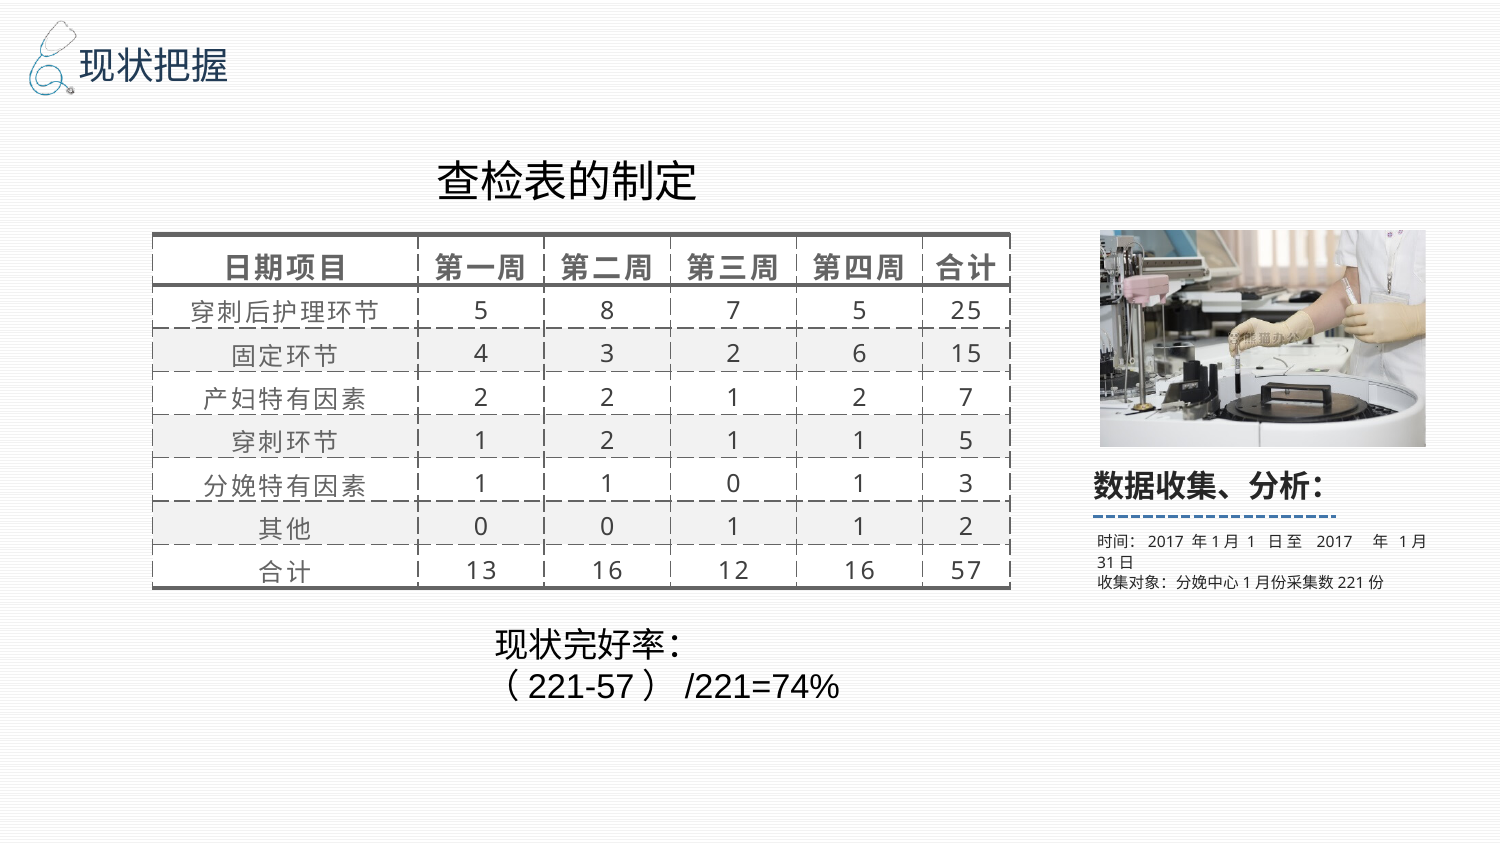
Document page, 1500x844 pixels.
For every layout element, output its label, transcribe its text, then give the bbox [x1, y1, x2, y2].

table_cell 3 [922, 458, 1010, 501]
table_cell 1 [418, 458, 544, 501]
table_cell 穿刺环节 [153, 415, 418, 458]
table_cell 4 [418, 328, 544, 371]
table_cell 分娩特有因素 [153, 458, 418, 501]
table_cell 2 [922, 501, 1010, 544]
table_header 合计 [922, 237, 1010, 283]
table_cell 2 [670, 328, 796, 371]
table_cell 1 [796, 415, 922, 458]
table_cell 2 [544, 371, 670, 415]
table_cell 1 [796, 458, 922, 501]
table_cell 0 [544, 501, 670, 544]
text_box 数据收集、分析： [1093, 459, 1350, 505]
table_header 第一周 [418, 237, 544, 283]
table_cell 3 [544, 328, 670, 371]
table_cell 1 [670, 371, 796, 415]
table_header 日期项目 [153, 237, 418, 283]
table_header 第三周 [670, 237, 796, 283]
table_cell 5 [922, 415, 1010, 458]
text_box 时间：2017 年1月 1 日 至 2017 年 1月 31日 收集对象：分娩中心1月份采集数221份 [1097, 530, 1450, 592]
table_cell 2 [544, 415, 670, 458]
table_cell 5 [796, 287, 922, 328]
table_cell 16 [796, 544, 922, 586]
table_cell 8 [544, 287, 670, 328]
table_cell 13 [418, 544, 544, 586]
table_cell 6 [796, 328, 922, 371]
table_cell 产妇特有因素 [153, 371, 418, 415]
table_cell 2 [796, 371, 922, 415]
table_cell 15 [922, 328, 1010, 371]
table_cell 7 [670, 287, 796, 328]
table_cell 1 [418, 415, 544, 458]
picture [12, 13, 101, 102]
table_cell 12 [670, 544, 796, 586]
table_cell 1 [796, 501, 922, 544]
text_box 现状完好率： （221-57）/221=74% [470, 615, 1069, 672]
table_cell 固定环节 [153, 328, 418, 371]
table_cell 5 [418, 287, 544, 328]
picture [1099, 229, 1426, 448]
table_cell 57 [922, 544, 1010, 586]
table_cell 其他 [153, 501, 418, 544]
table_cell 1 [670, 501, 796, 544]
table_cell 0 [418, 501, 544, 544]
table_cell 16 [544, 544, 670, 586]
table_cell 0 [670, 458, 796, 501]
table_cell 合计 [153, 544, 418, 586]
text_box 查检表的制定 [421, 146, 714, 215]
table_header 第二周 [544, 237, 670, 283]
table_cell 25 [922, 287, 1010, 328]
table_header 第四周 [796, 237, 922, 283]
table_cell 1 [670, 415, 796, 458]
table_cell 1 [544, 458, 670, 501]
table_cell 穿刺后护理环节 [153, 287, 418, 328]
table_cell 7 [922, 371, 1010, 415]
table_cell 2 [418, 371, 544, 415]
